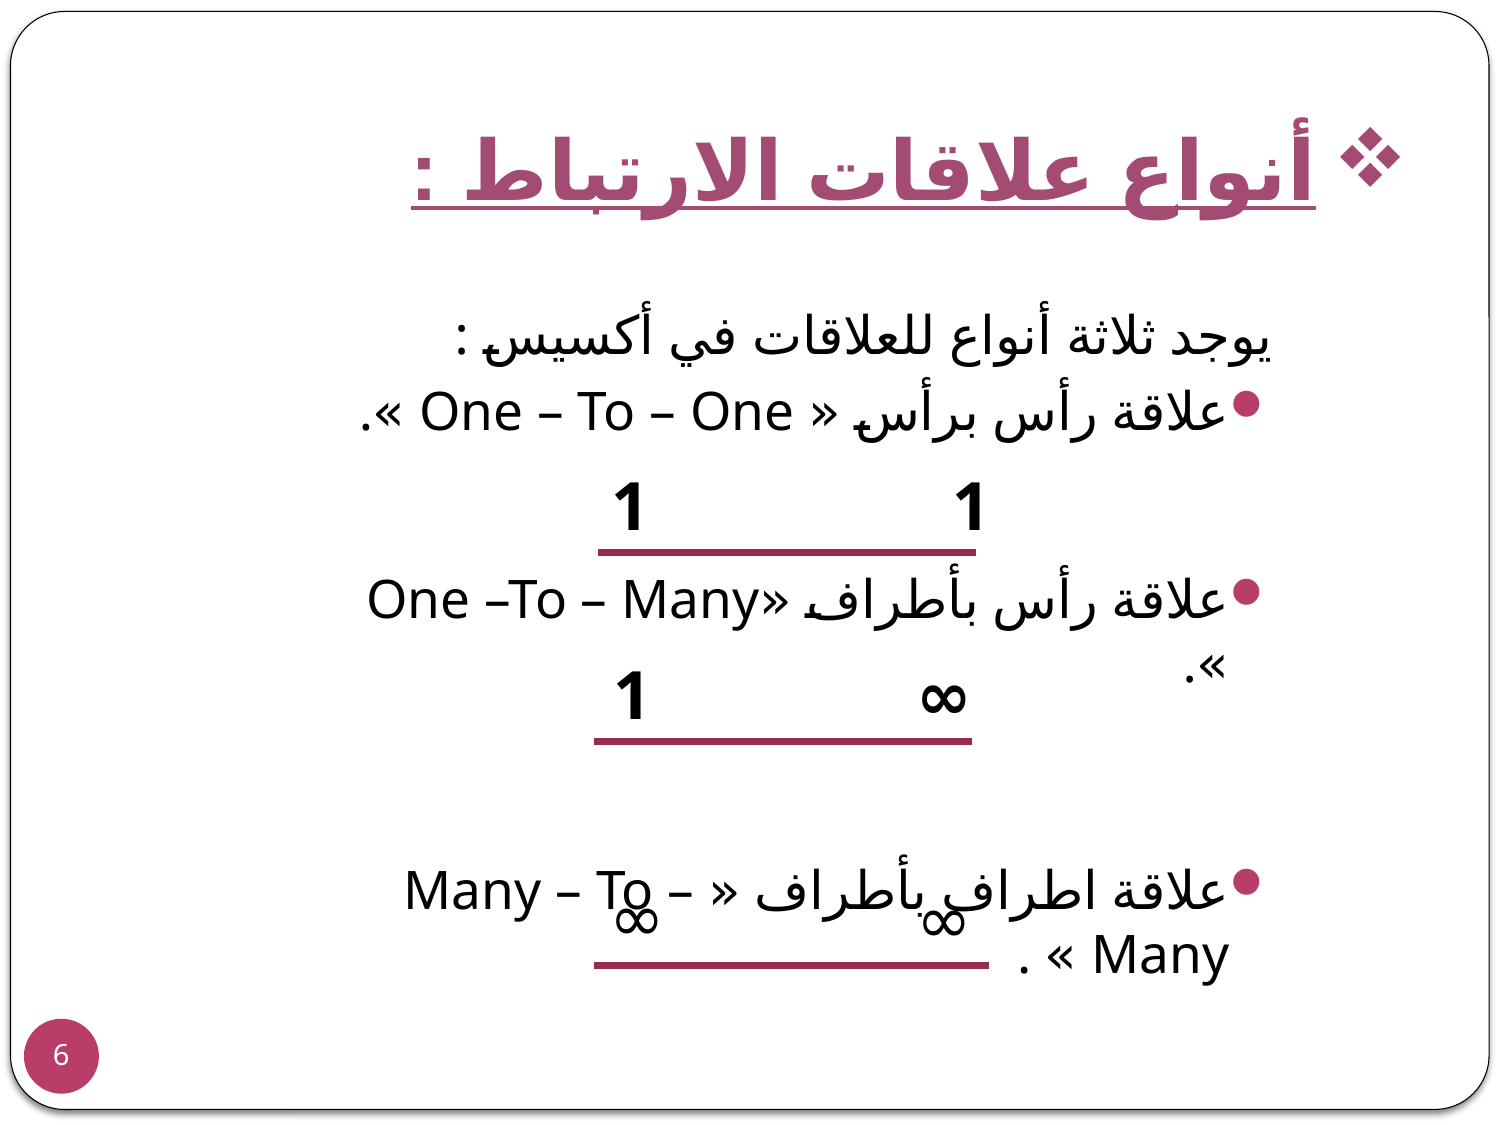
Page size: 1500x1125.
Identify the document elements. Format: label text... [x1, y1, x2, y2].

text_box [594, 645, 977, 742]
list يوجد ثلاثة أنواع للعلاقات في أكسيس : علاقة رأس برأس « One – To – One ». علاقة رأس بأطراف «One –To – Many ». علاقة اطراف بأطراف « Many – To – Many » . [282, 294, 1289, 998]
title أنواع علاقات الارتباط : [150, 45, 1425, 233]
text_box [594, 866, 990, 966]
slide_number 6 [23, 1018, 99, 1094]
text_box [596, 455, 977, 553]
